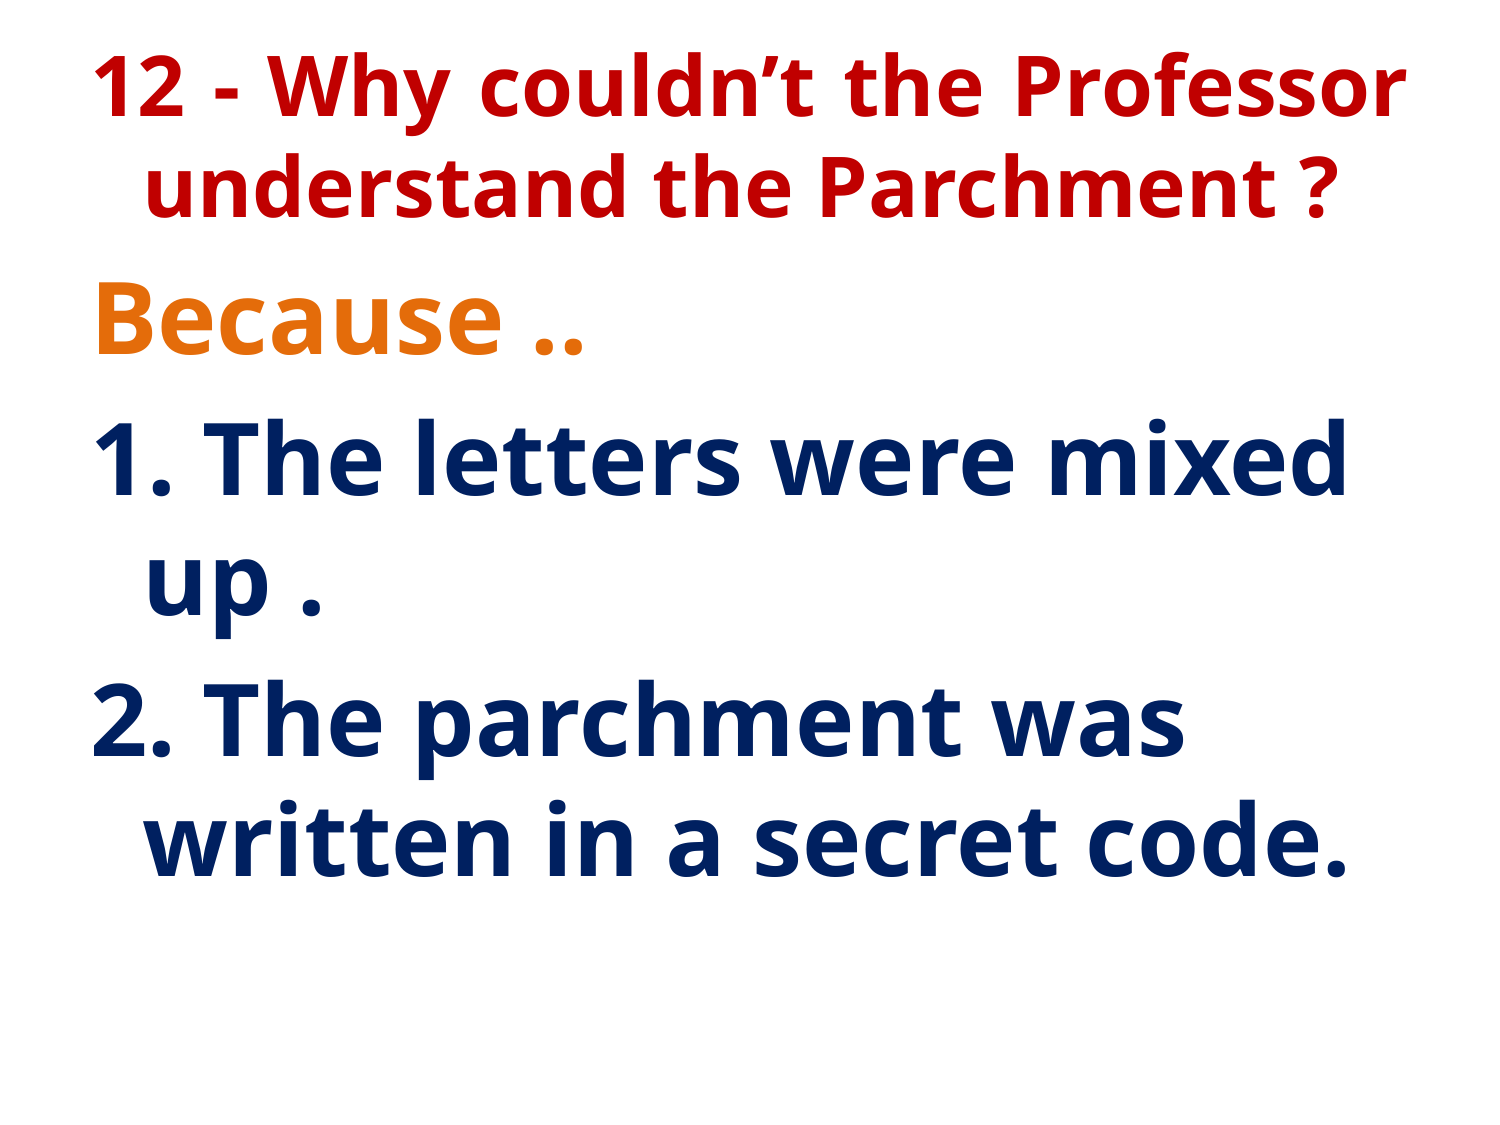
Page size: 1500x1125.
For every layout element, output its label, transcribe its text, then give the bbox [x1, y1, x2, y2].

list 12 - Why couldn’t the Professor understand the Parchment ? Because .. 1. The letters were mixed up . 2. The parchment was written in a secret code. [75, 24, 1425, 1005]
